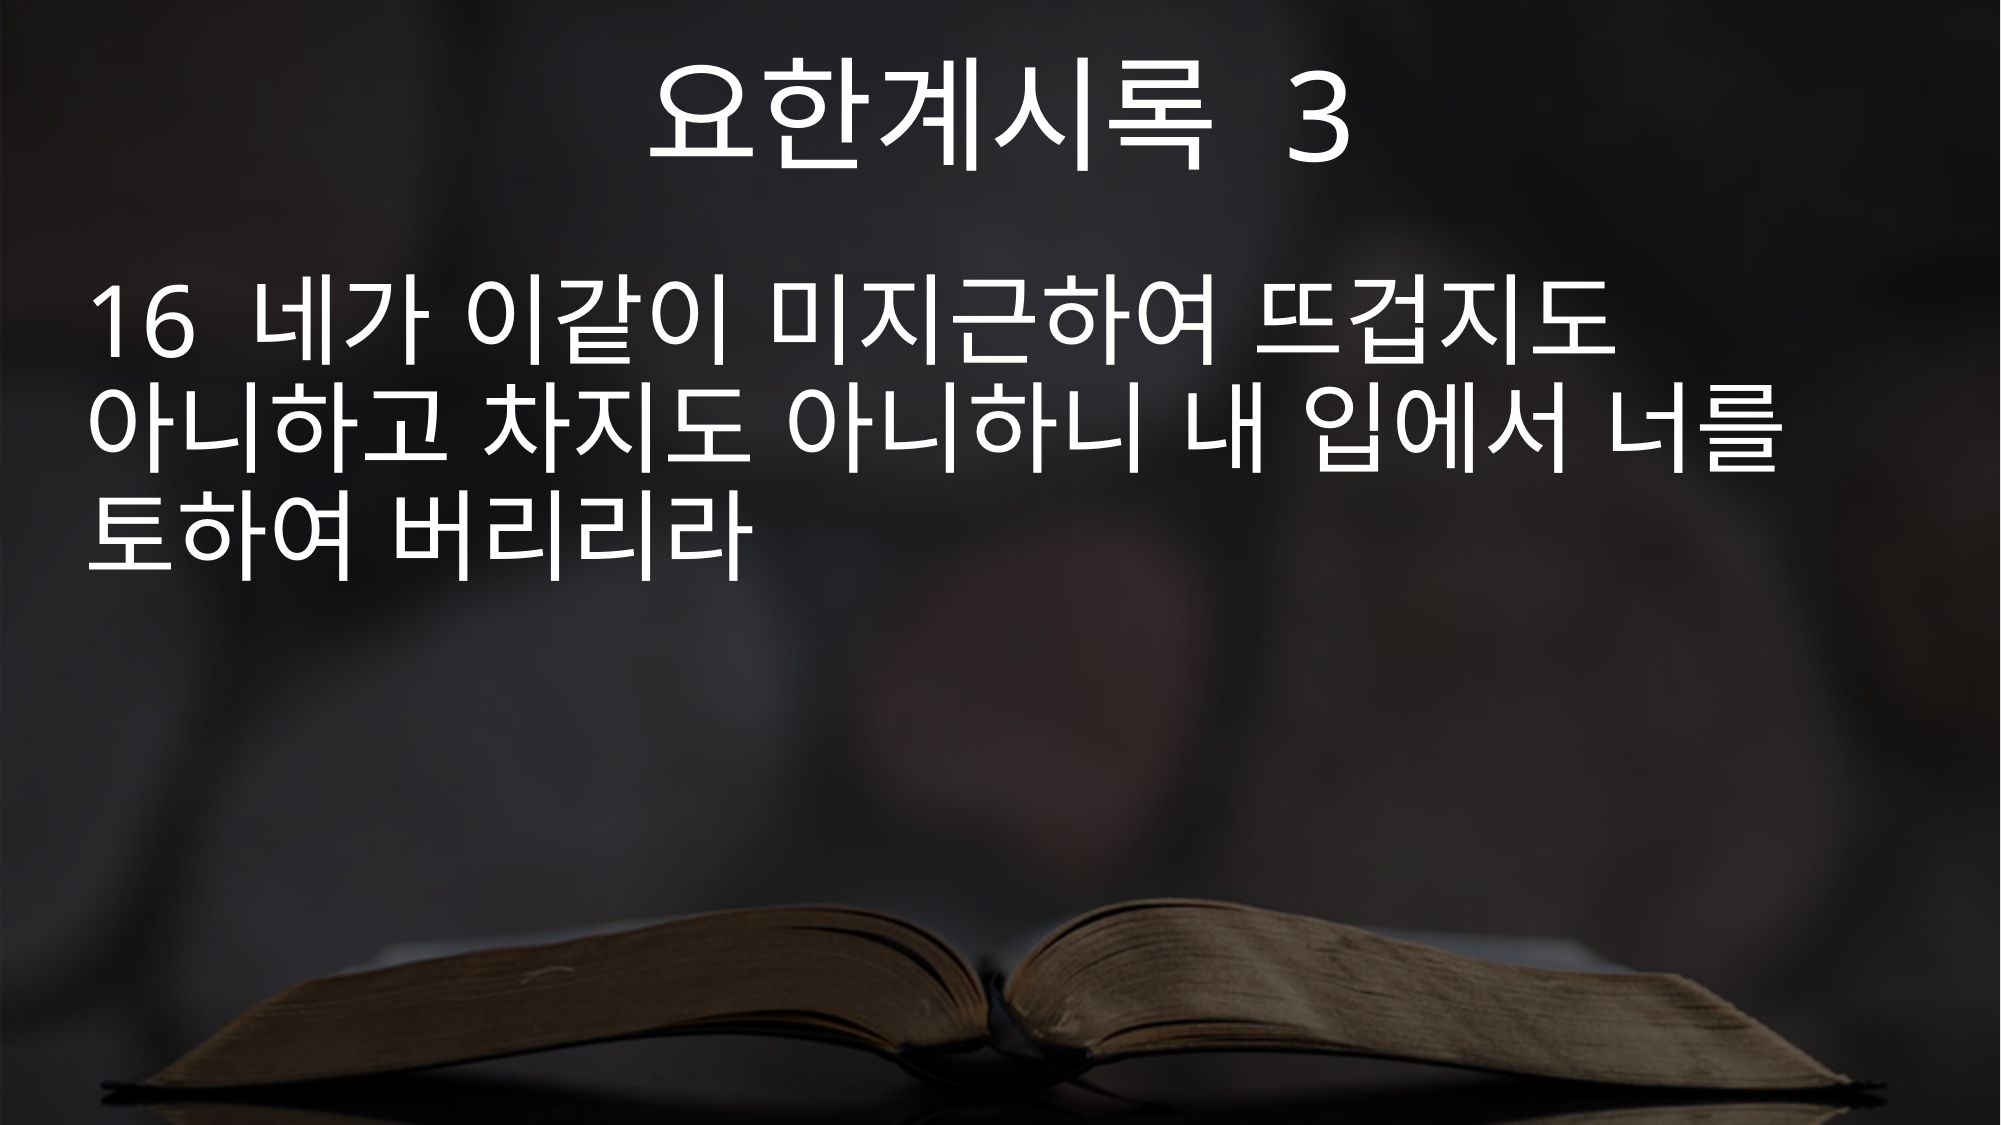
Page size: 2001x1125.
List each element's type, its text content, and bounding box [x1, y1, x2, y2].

picture [0, 0, 2001, 1125]
list 16 네가 이같이 미지근하여 뜨겁지도 아니하고 차지도 아니하니 내 입에서 너를 토하여 버리리라 [69, 263, 1953, 423]
footer 요한계시록 3 [0, 32, 2000, 192]
